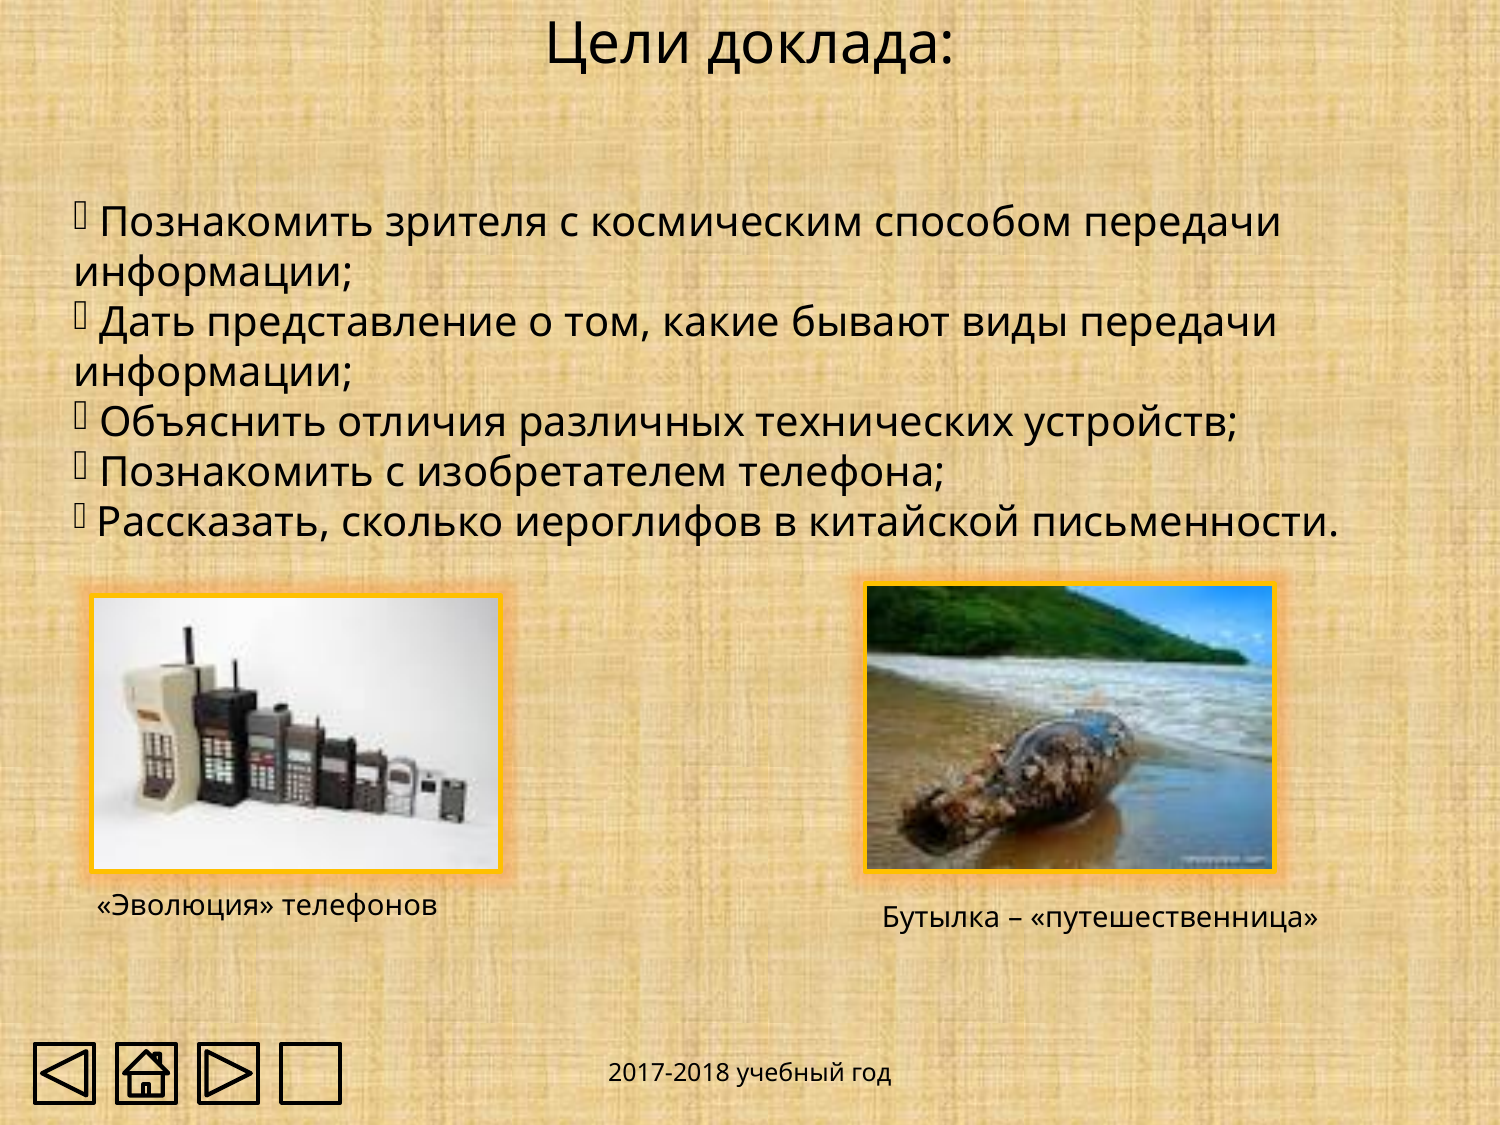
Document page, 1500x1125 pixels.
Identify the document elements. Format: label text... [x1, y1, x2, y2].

title Цели доклада: [75, 0, 1425, 92]
text_box Познакомить зрителя с космическим способом передачи информации; Дать представление о том, какие бывают виды передачи информации; Объяснить отличия различных технических устройств; Познакомить с изобретателем телефона; Рассказать, сколько иероглифов в китайской письменности. [58, 187, 1465, 553]
footer 2017-2018 учебный год [550, 1041, 950, 1102]
picture [0, 0, 1500, 1125]
text_box «Эволюция» телефонов [81, 878, 516, 929]
text_box Бутылка – «путешественница» [867, 890, 1360, 941]
